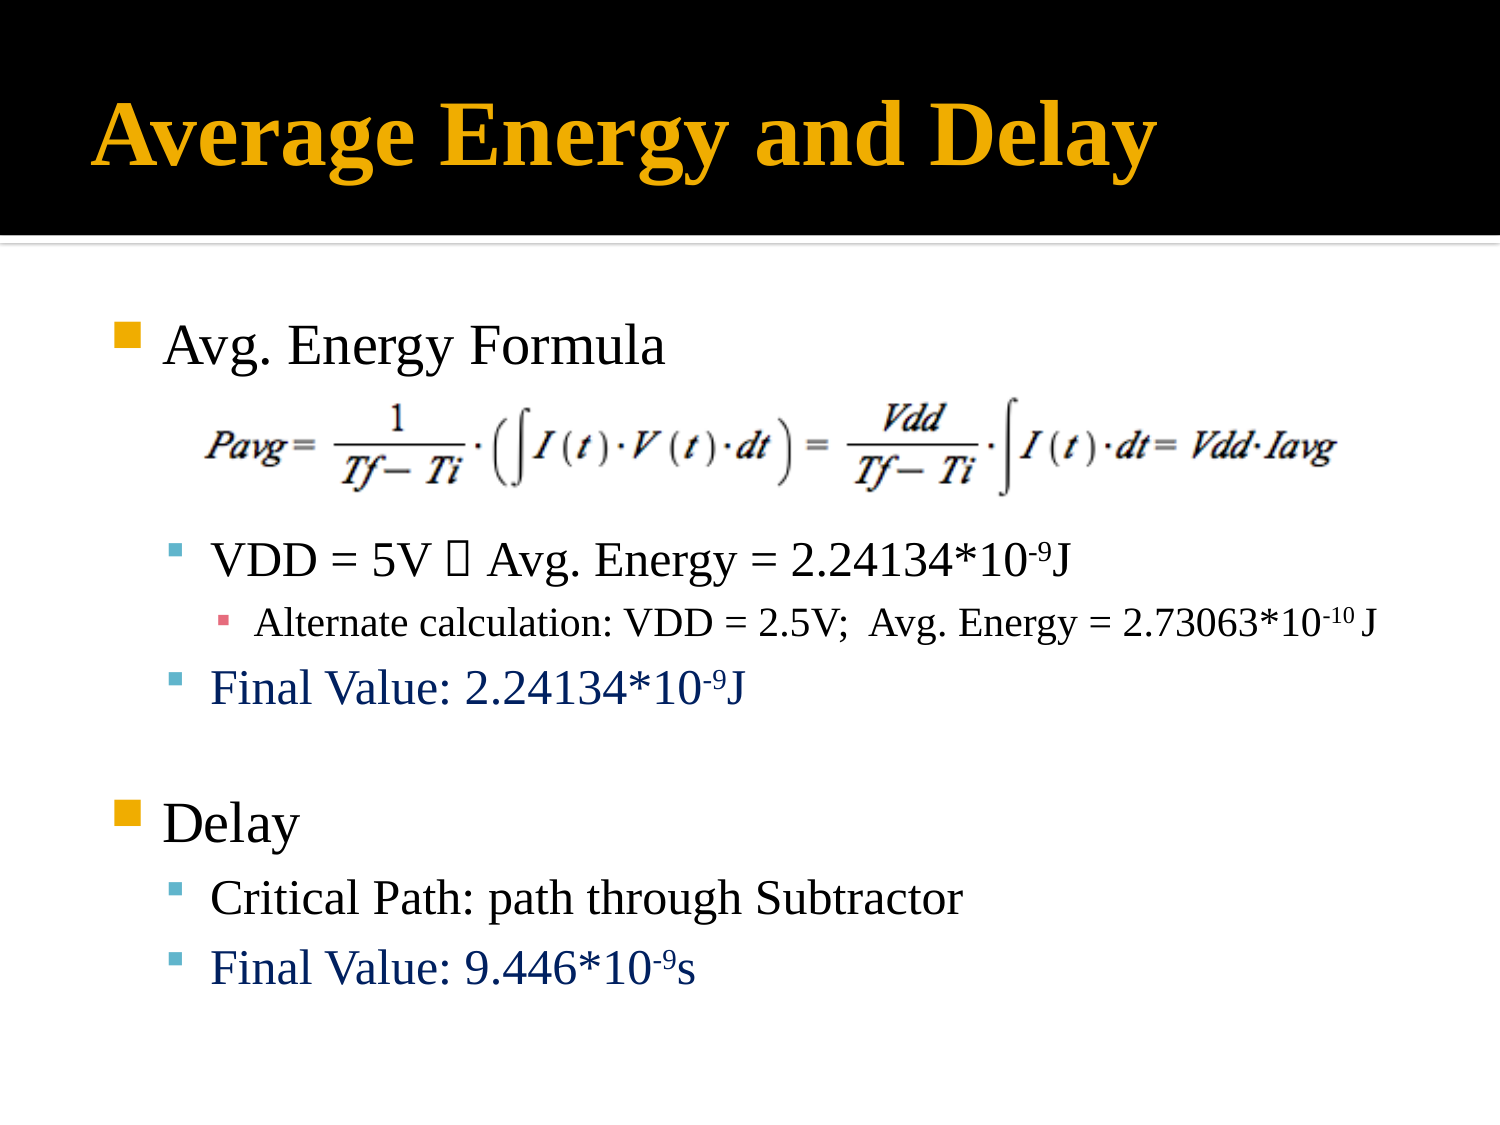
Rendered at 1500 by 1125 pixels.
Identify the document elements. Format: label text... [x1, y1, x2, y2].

title Average Energy and Delay [75, 24, 1425, 231]
picture [155, 377, 1394, 528]
list Avg. Energy Formula VDD = 5V  Avg. Energy = 2.24134*10-9J Alternate calculation: VDD = 2.5V; Avg. Energy = 2.73063*10-10 J Final Value: 2.24134*10-9J Delay Critical Path: path through Subtractor Final Value: 9.446*10-9s [75, 291, 1425, 1050]
